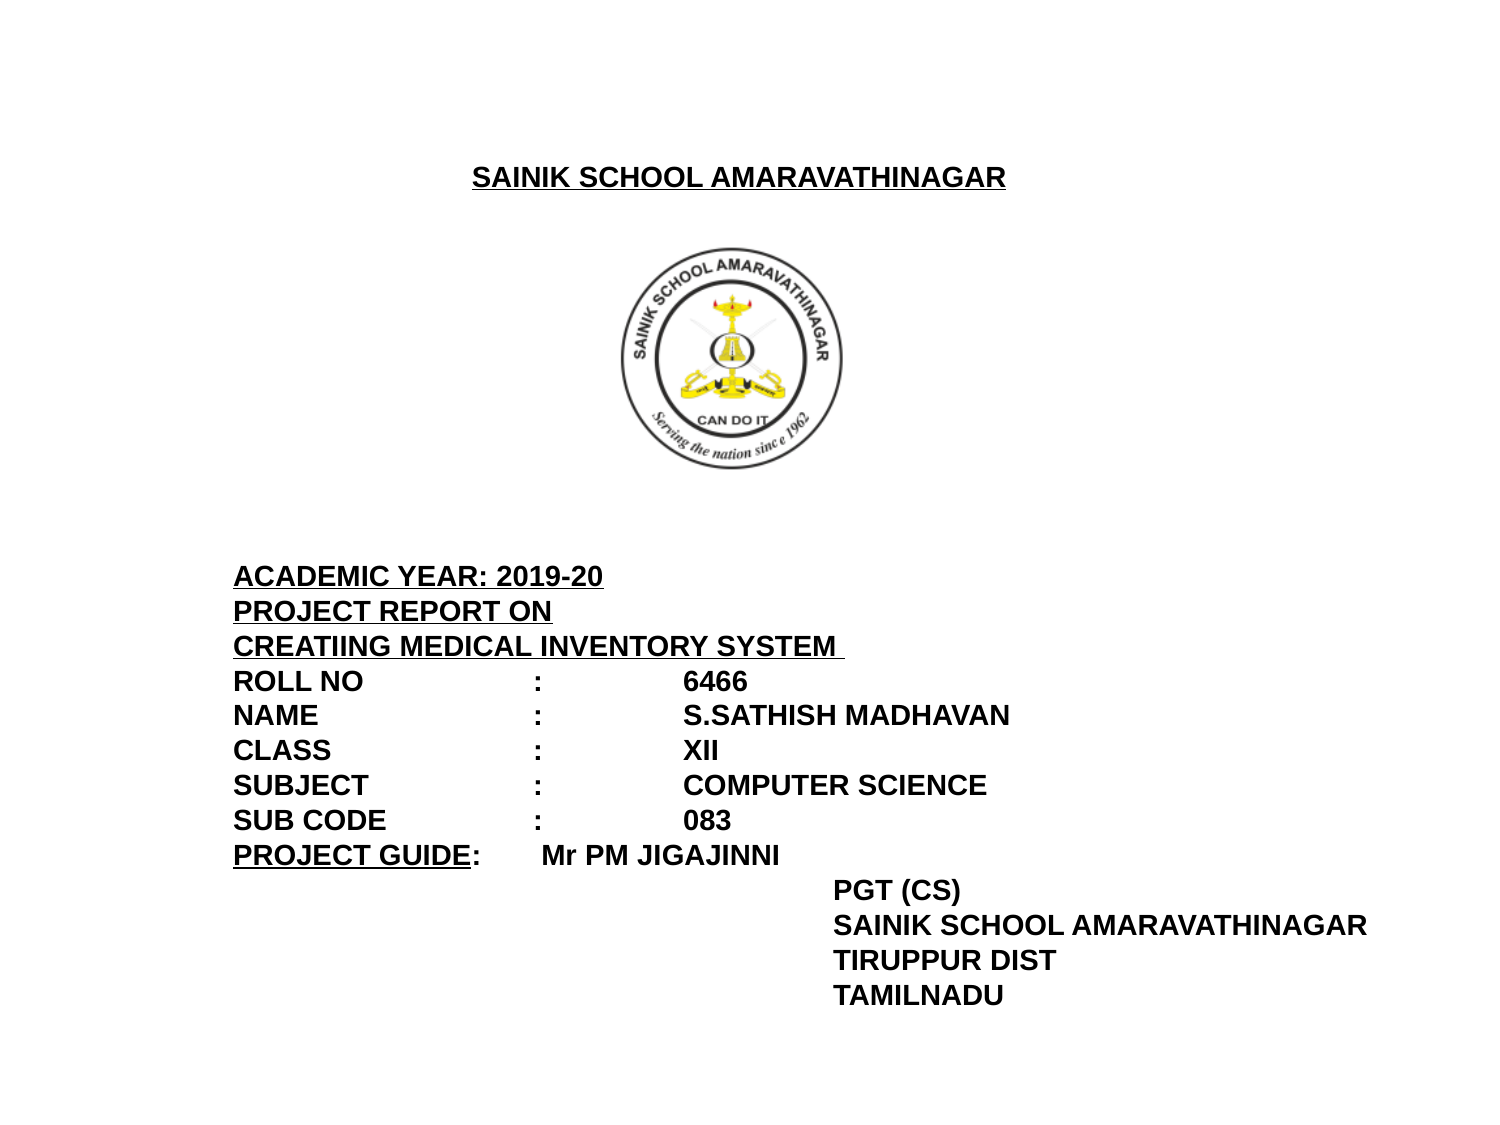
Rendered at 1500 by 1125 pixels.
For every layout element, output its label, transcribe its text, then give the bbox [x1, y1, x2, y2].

text_box ACADEMIC YEAR: 2019-20 PROJECT REPORT ON CREATIING MEDICAL INVENTORY SYSTEM ROLL NO : 6466 NAME : S.SATHISH MADHAVAN CLASS : XII SUBJECT : COMPUTER SCIENCE SUB CODE : 083 PROJECT GUIDE: Mr PM JIGAJINNI PGT (CS) SAINIK SCHOOL AMARAVATHINAGAR TIRUPPUR DIST TAMILNADU [218, 129, 1384, 1019]
picture [612, 237, 853, 480]
